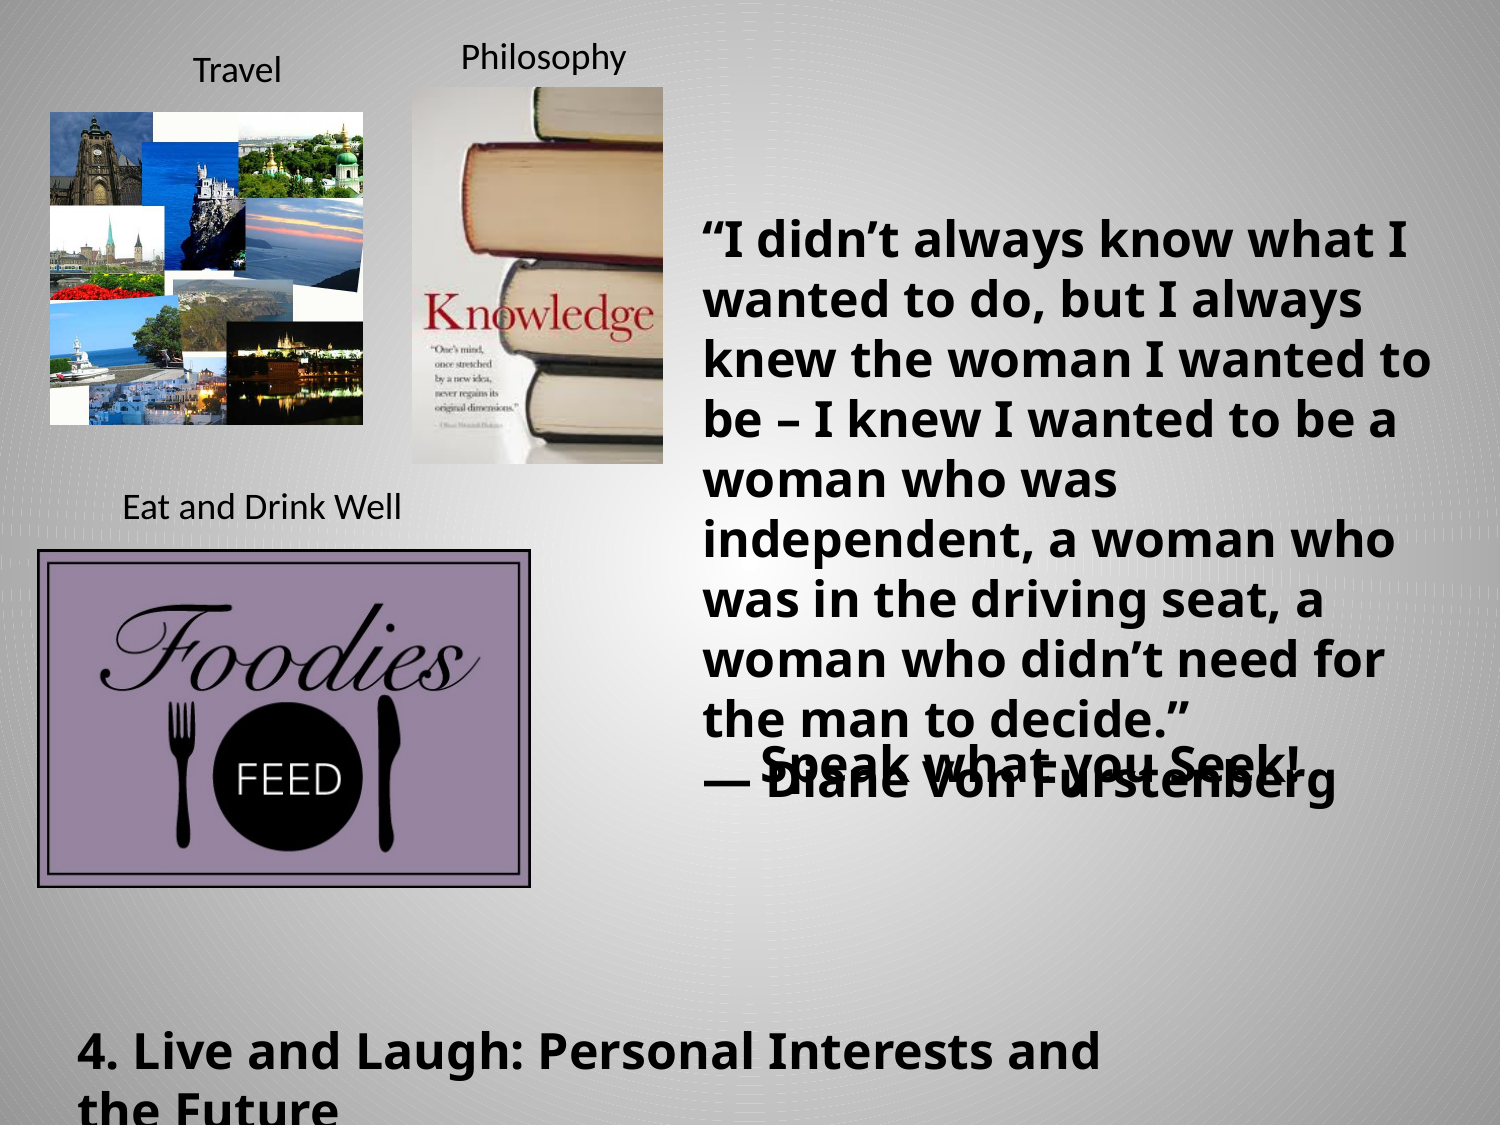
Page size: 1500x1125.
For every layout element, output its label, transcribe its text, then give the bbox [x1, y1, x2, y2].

picture [412, 87, 663, 464]
text_box 4. Live and Laugh: Personal Interests and the Future [62, 1012, 1138, 1125]
text_box Philosophy [349, 24, 738, 85]
text_box “I didn’t always know what I wanted to do, but I always knew the woman I wanted to be – I knew I wanted to be a woman who was independent, a woman who was in the driving seat, a woman who didn’t need for the man to decide.” — Diane Von Furstenberg [687, 199, 1463, 815]
picture [49, 112, 363, 426]
text_box Travel [37, 37, 413, 98]
text_box Eat and Drink Well [37, 474, 488, 535]
text_box Speak what you Seek! [662, 724, 1400, 800]
picture [37, 549, 532, 888]
